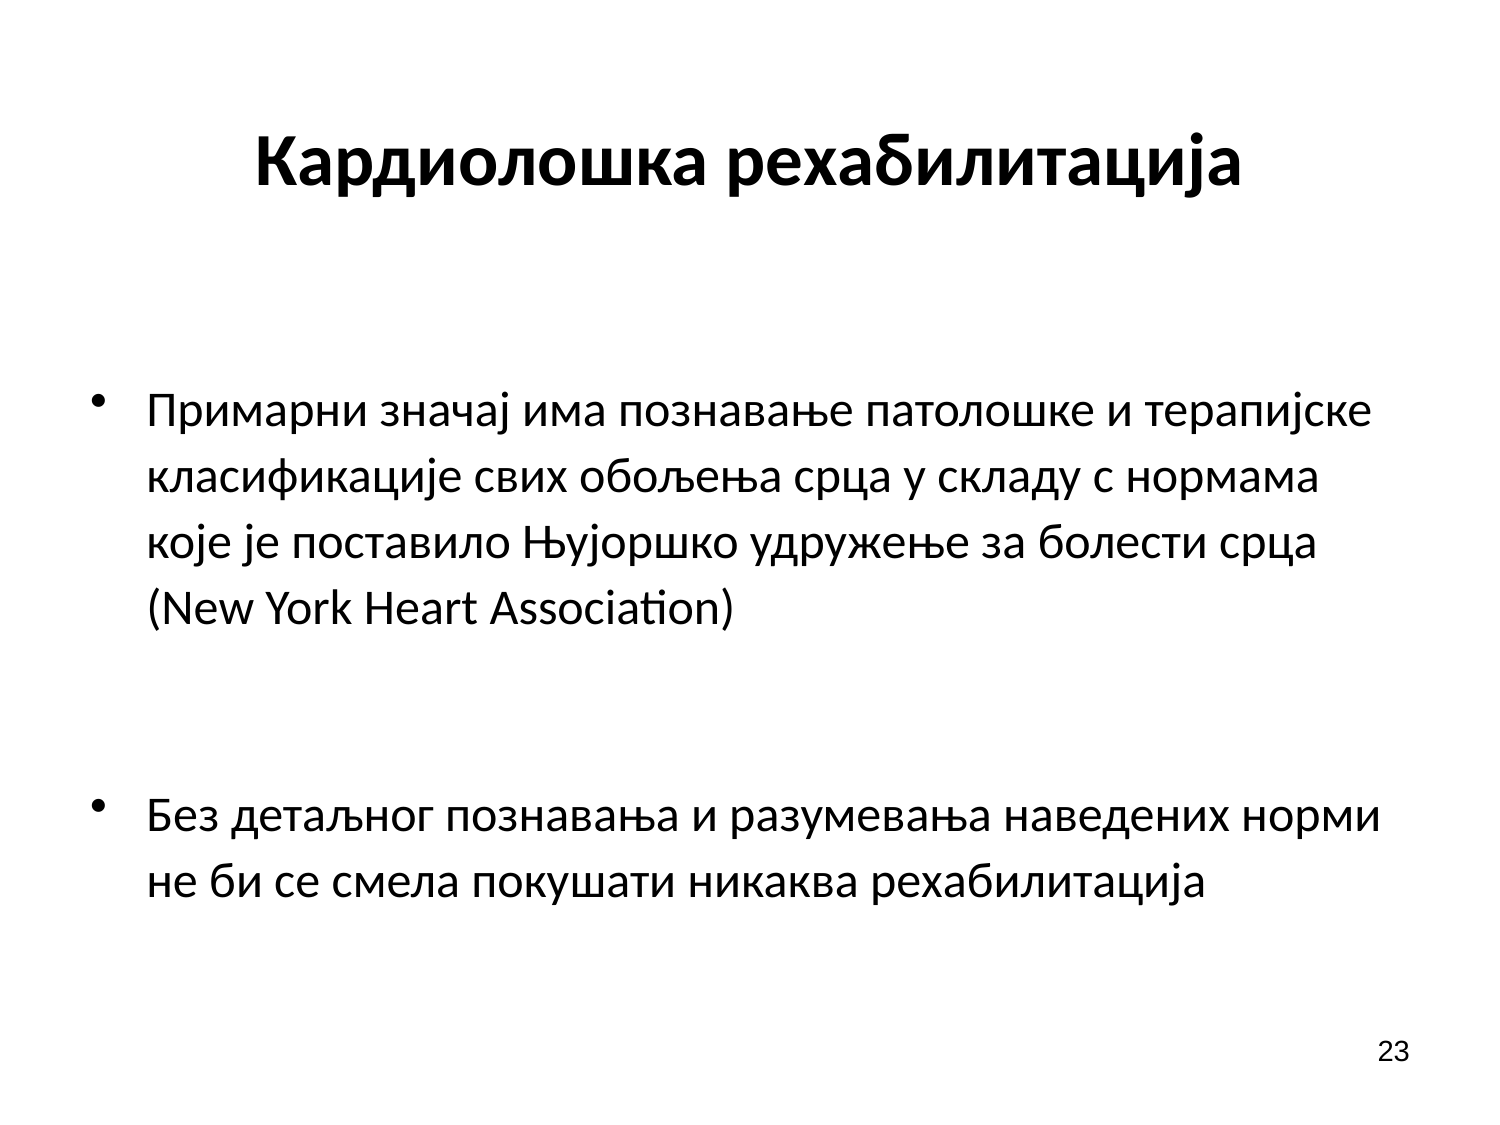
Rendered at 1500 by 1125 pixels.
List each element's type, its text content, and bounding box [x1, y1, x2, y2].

title Кардиолошка рехабилитација [41, 45, 1459, 208]
slide_number 23 [1074, 1024, 1425, 1103]
list Примарни значај има познавање патолошке и терапијске класификације свих обољења срца у складу с нормама које је поставило Њујоршко удружење за болести срца (New York Heart Association) Без детаљног познавања и разумевања наведених норми не би се смела покушати никаква рехабилитација [75, 243, 1425, 1035]
